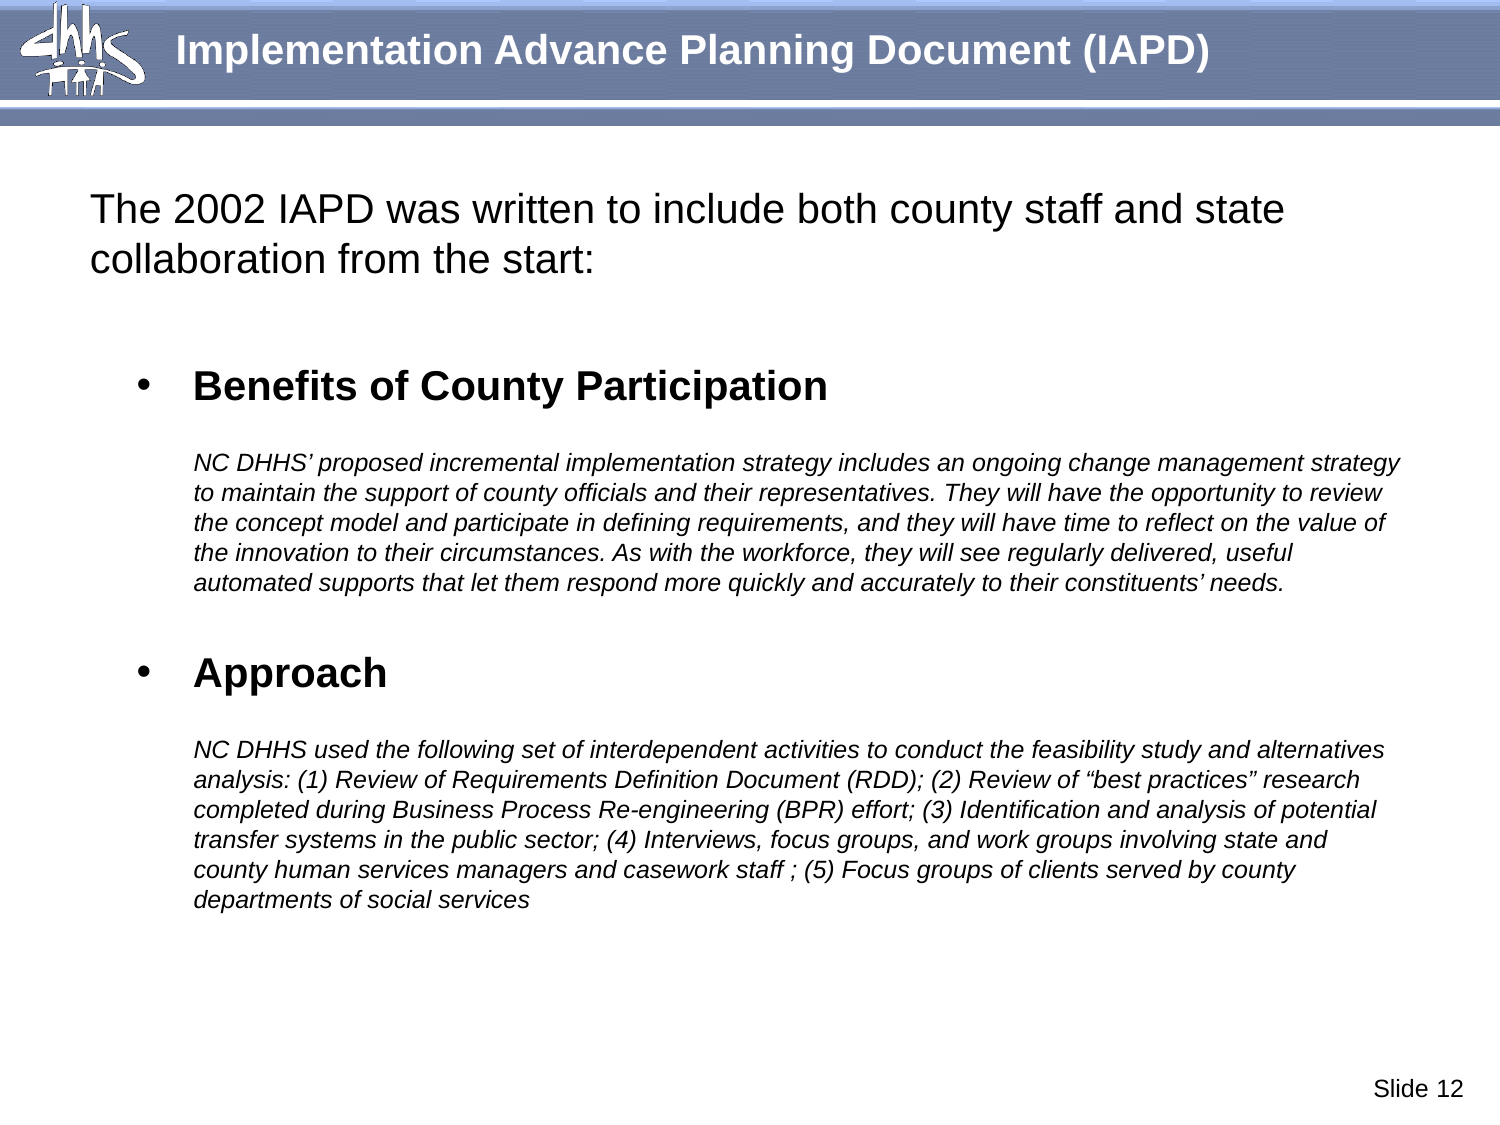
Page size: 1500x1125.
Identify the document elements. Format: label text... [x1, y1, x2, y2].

picture [18, 0, 147, 97]
text_box Benefits of County Participation NC DHHS’ proposed incremental implementation strategy includes an ongoing change management strategy to maintain the support of county officials and their representatives. They will have the opportunity to review the concept model and participate in defining requirements, and they will have time to reflect on the value of the innovation to their circumstances. As with the workforce, they will see regularly delivered, useful automated supports that let them respond more quickly and accurately to their constituents’ needs. Approach NC DHHS used the following set of interdependent activities to conduct the feasibility study and alternatives analysis: (1) Review of Requirements Definition Document (RDD); (2) Review of “best practices” research completed during Business Process Re-engineering (BPR) effort; (3) Identification and analysis of potential transfer systems in the public sector; (4) Interviews, focus groups, and work groups involving state and county human services managers and casework staff ; (5) Focus groups of clients served by county departments of social services [121, 351, 1425, 1063]
text_box Implementation Advance Planning Document (IAPD) [160, 15, 1388, 91]
text_box The 2002 IAPD was written to include both county staff and state collaboration from the start: [75, 174, 1450, 277]
